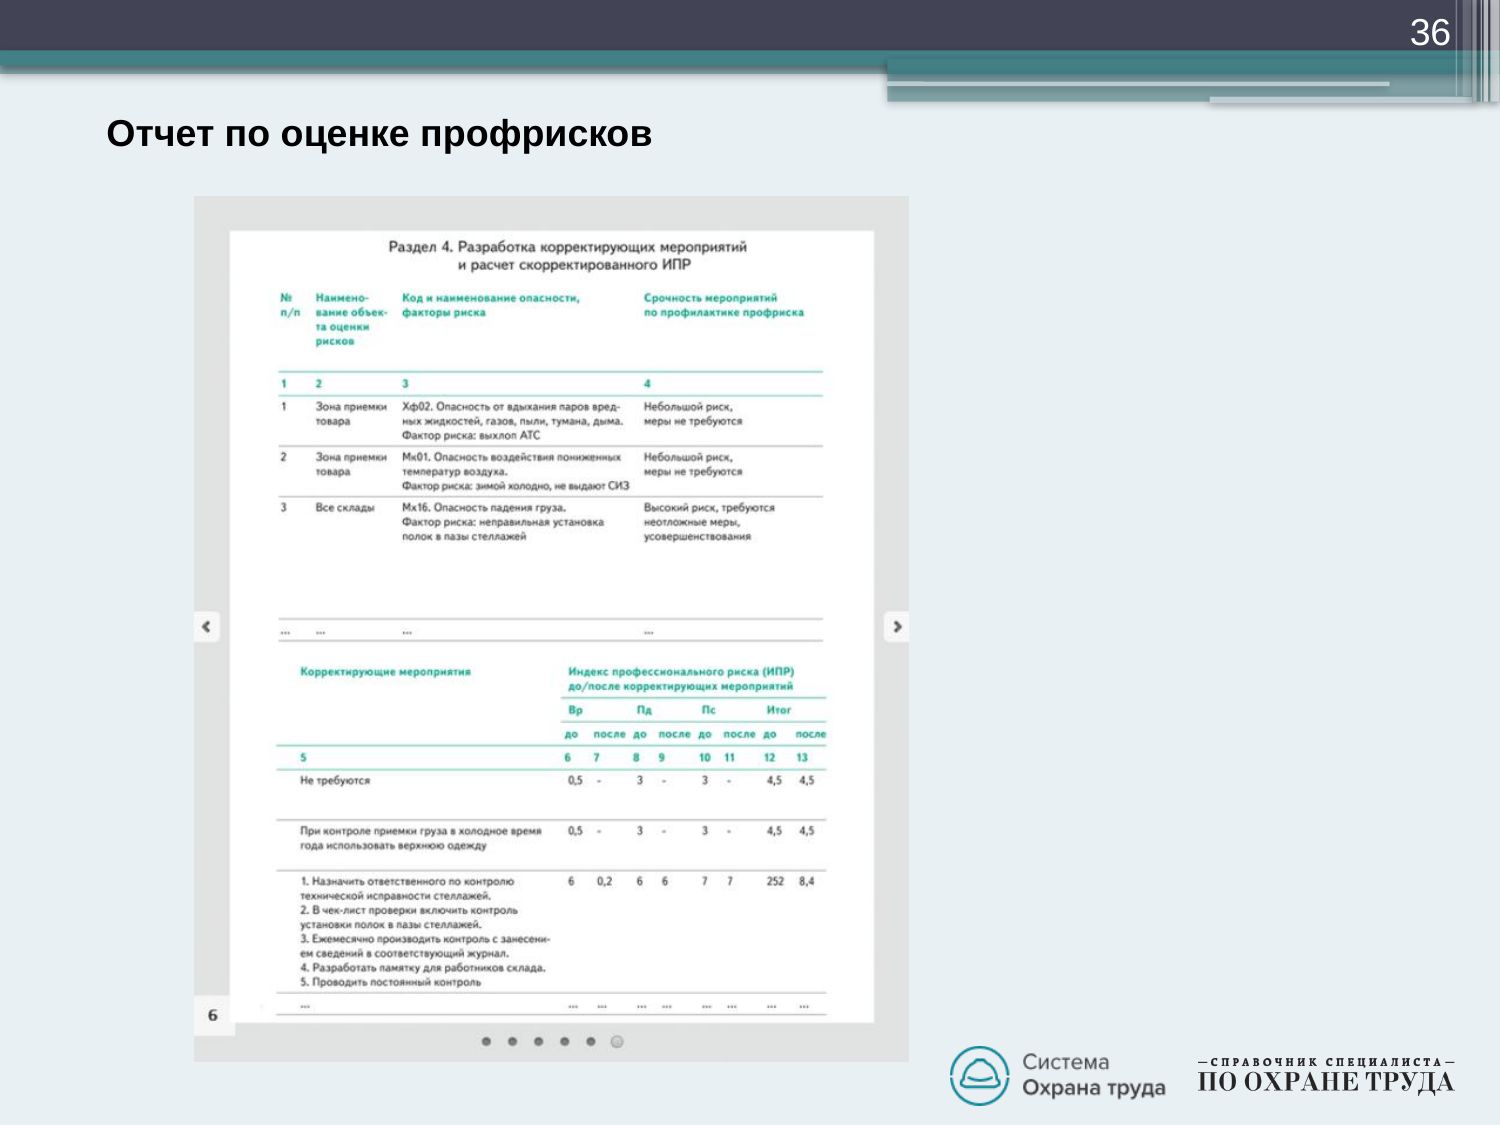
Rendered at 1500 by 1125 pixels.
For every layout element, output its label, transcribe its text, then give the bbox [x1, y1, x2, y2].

picture [1198, 1058, 1456, 1097]
picture [194, 195, 910, 1062]
slide_number 36 [1341, 0, 1466, 61]
text_box Отчет по оценке профрисков [91, 101, 668, 162]
picture [950, 1046, 1166, 1107]
